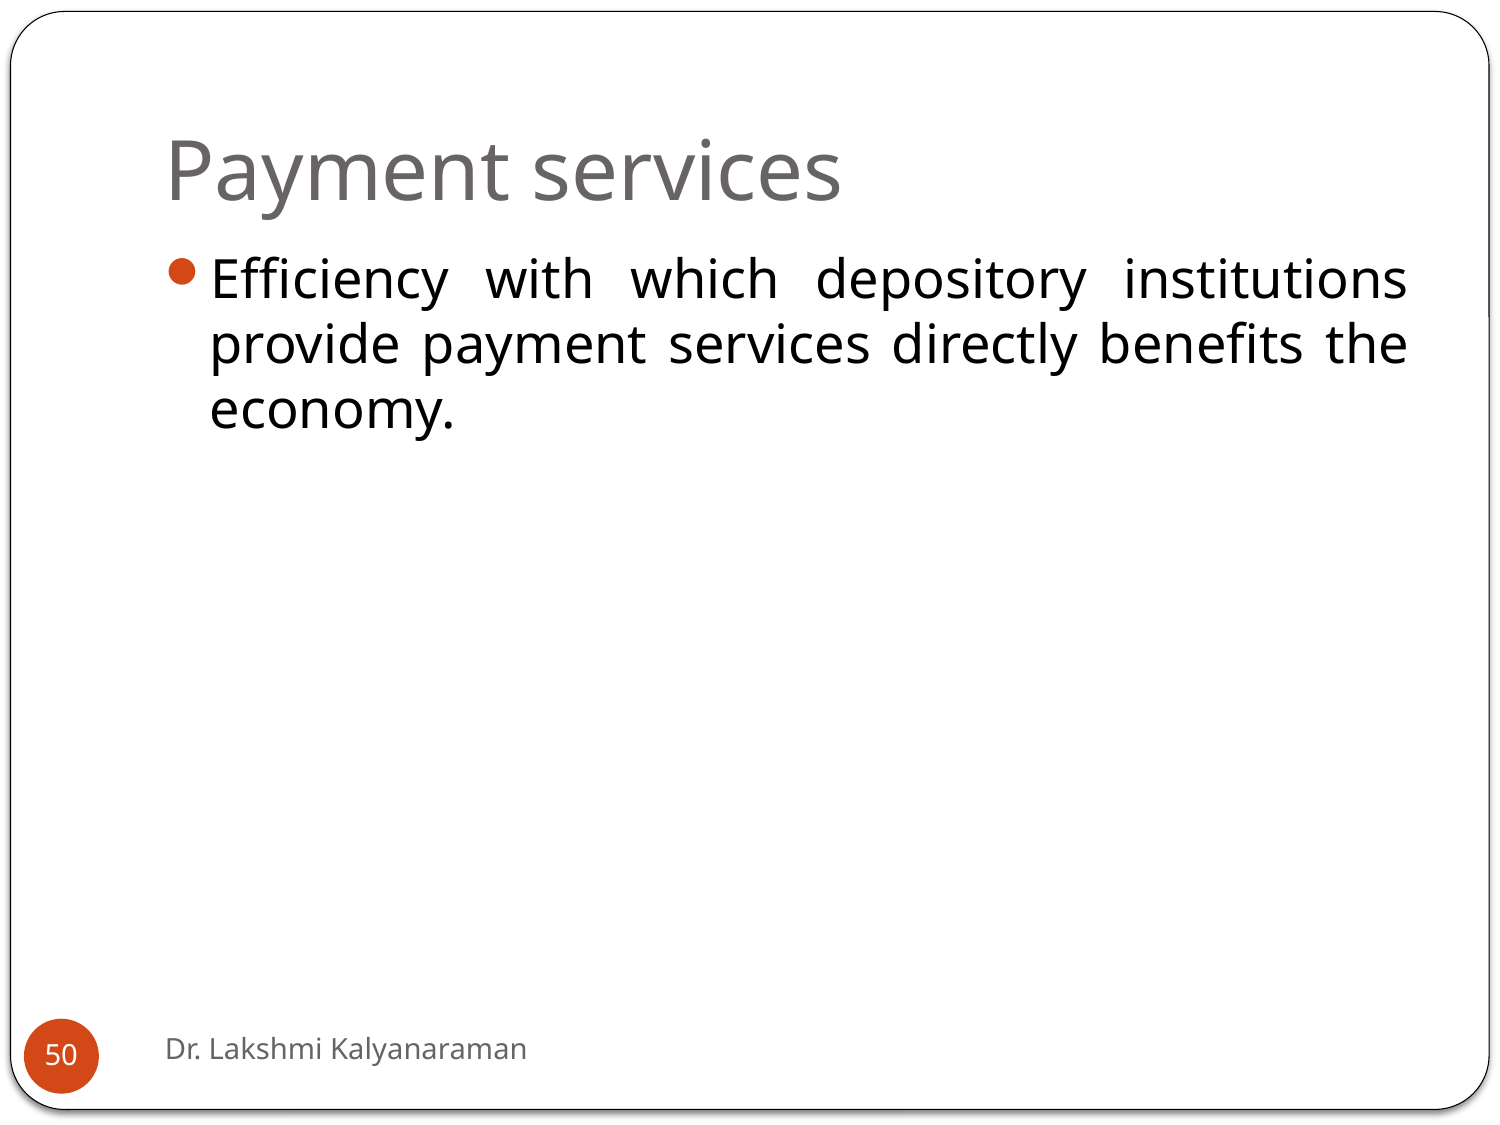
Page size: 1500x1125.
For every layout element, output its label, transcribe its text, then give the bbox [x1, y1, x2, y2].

footer Dr. Lakshmi Kalyanaraman [150, 1012, 800, 1088]
list Efficiency with which depository institutions provide payment services directly benefits the economy. [150, 237, 1425, 988]
title Payment services [150, 45, 1425, 233]
slide_number 50 [23, 1018, 99, 1094]
